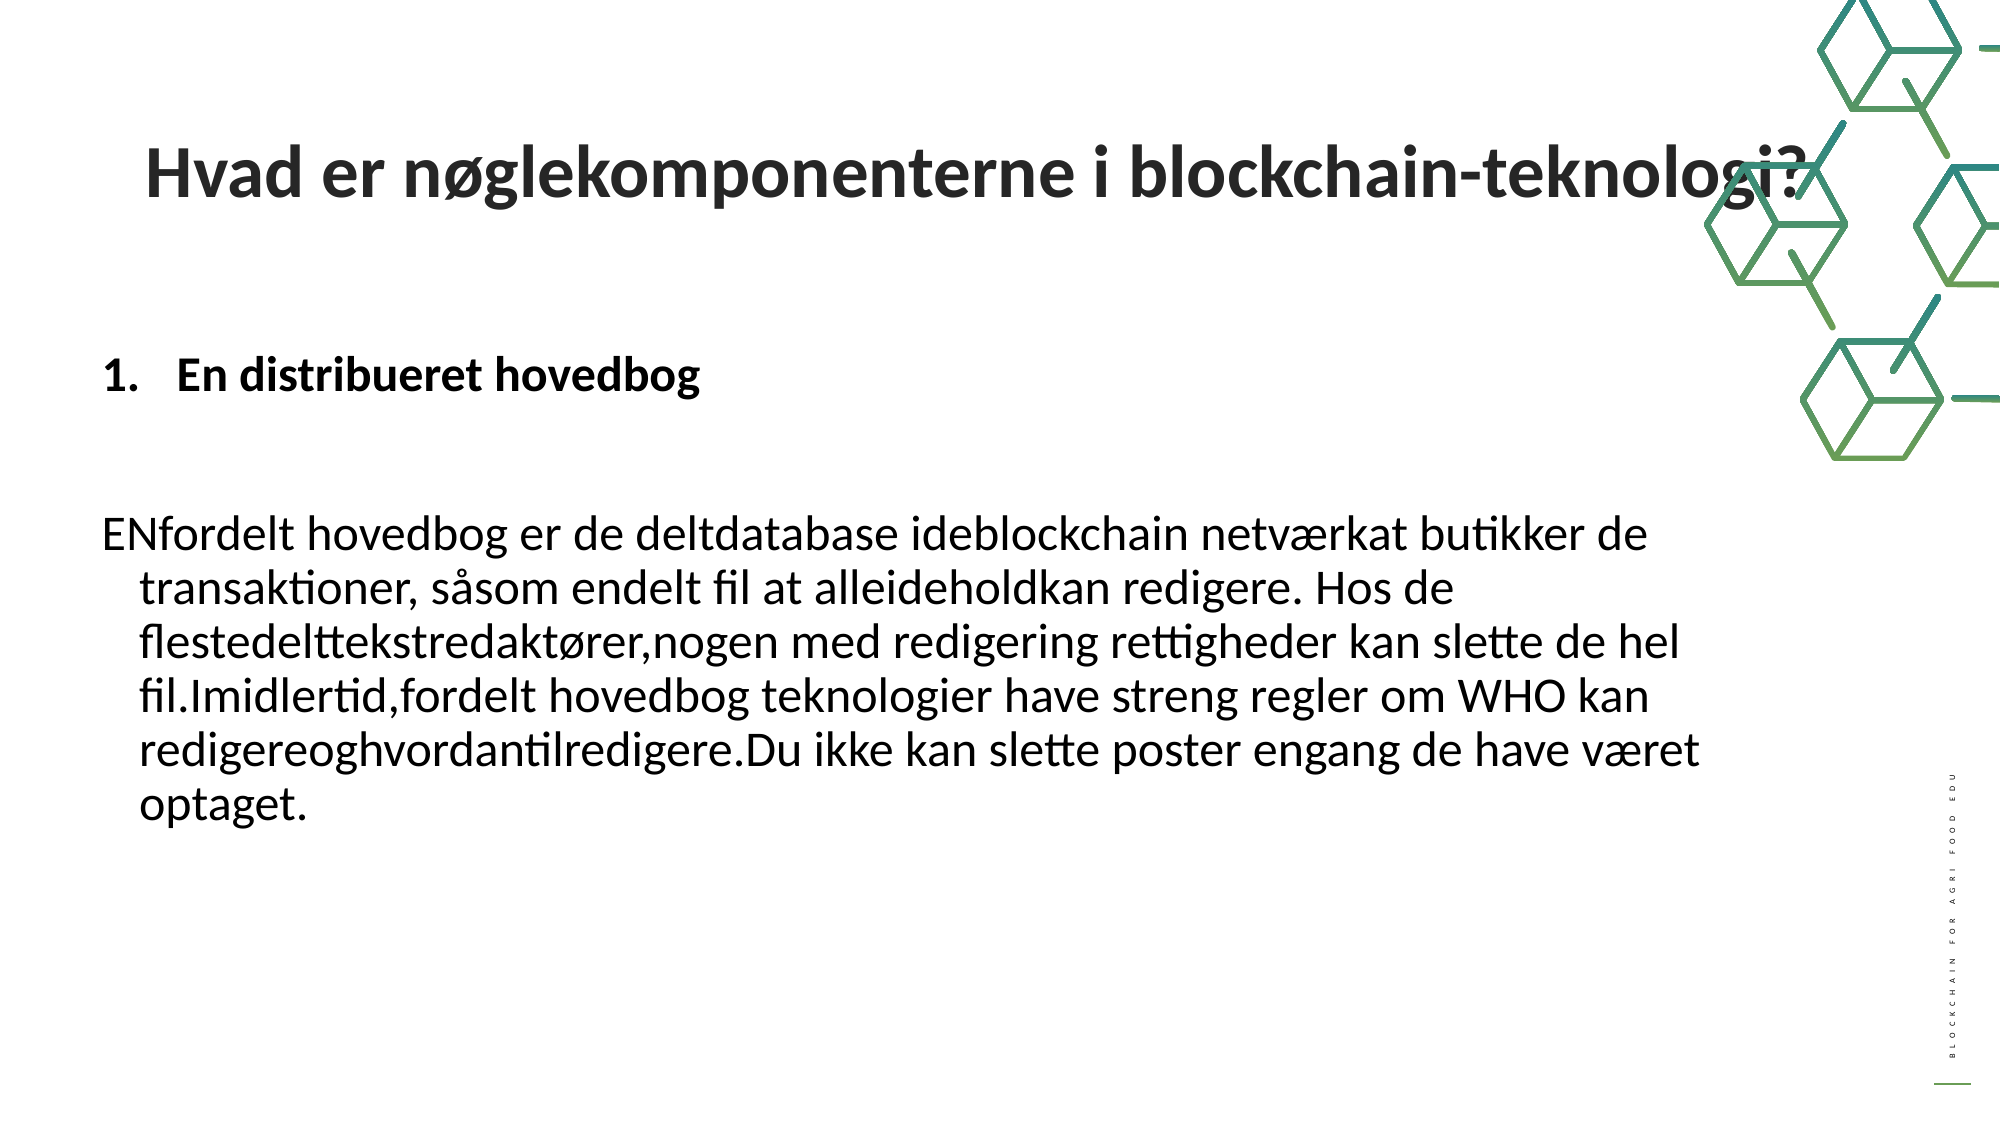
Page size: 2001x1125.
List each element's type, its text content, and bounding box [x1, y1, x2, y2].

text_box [1704, 0, 2000, 461]
list En distribueret hovedbog ENfordelt hovedbog er de deltdatabase ideblockchain netværkat butikker de transaktioner, såsom endelt fil at alleideholdkan redigere. Hos de flestedelttekstredaktører,nogen med redigering rettigheder kan slette de hel fil.Imidlertid,fordelt hovedbog teknologier have streng regler om WHO kan redigereoghvordantilredigere.Du ikke kan slette poster engang de have været optaget. [86, 329, 1825, 1100]
list Hvad er nøglekomponenterne i blockchain-teknologi? [130, 124, 1704, 337]
